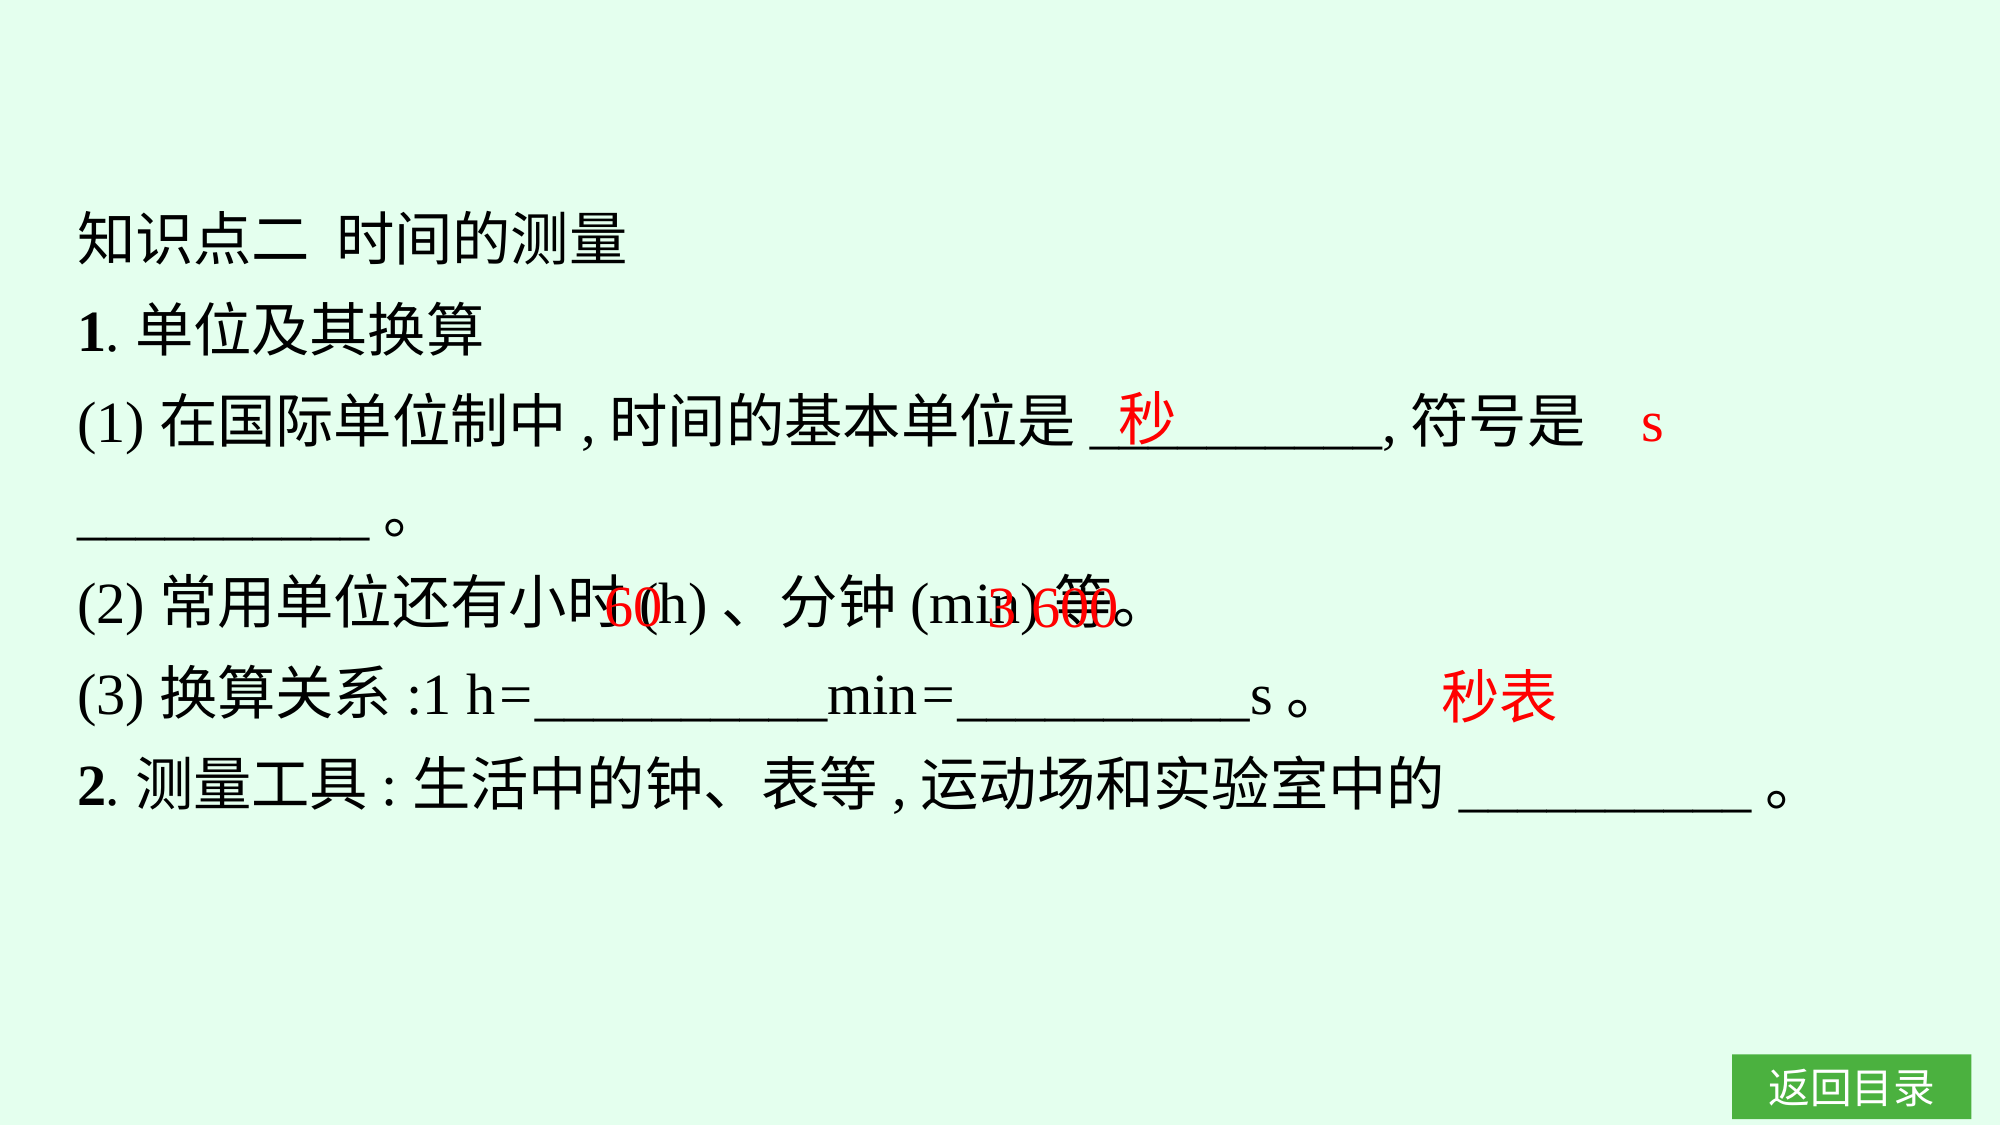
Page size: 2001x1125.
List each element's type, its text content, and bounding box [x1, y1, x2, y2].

text_box 60 [589, 539, 679, 646]
text_box 秒 [1103, 353, 1205, 459]
text_box s [1626, 355, 1680, 461]
text_box 知识点二 时间的测量 1.单位及其换算 (1)在国际单位制中,时间的基本单位是__________,符号是__________。 (2)常用单位还有小时(h)、分钟(min)等。 (3)换算关系:1 h=__________min=__________s。 2.测量工具:生活中的钟、表等,运动场和实验室中的__________。 [62, 173, 1938, 825]
text_box 3 600 [972, 541, 1134, 647]
text_box 秒表 [1426, 631, 1586, 738]
